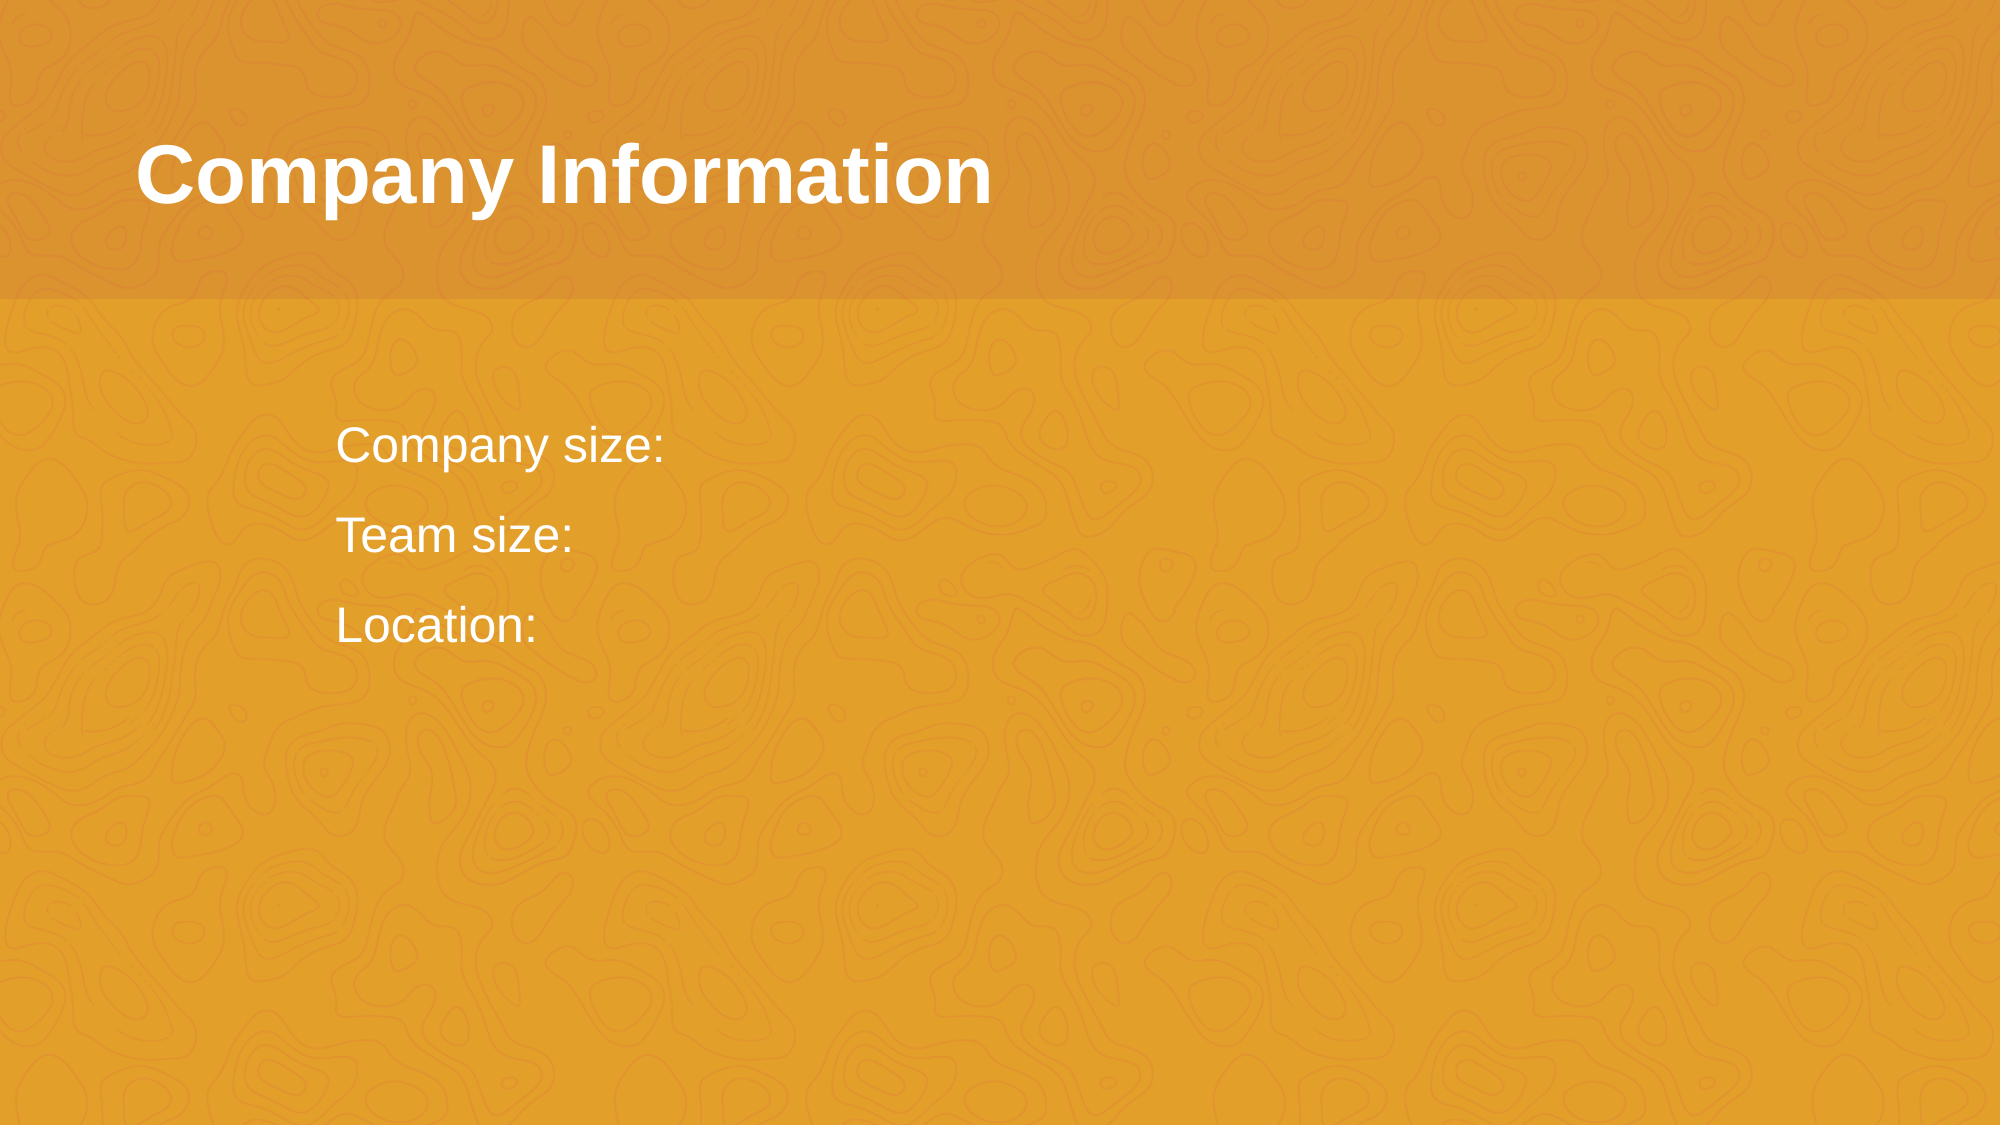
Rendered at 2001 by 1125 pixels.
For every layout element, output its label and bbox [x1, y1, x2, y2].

text_box [0, 0, 2000, 1125]
